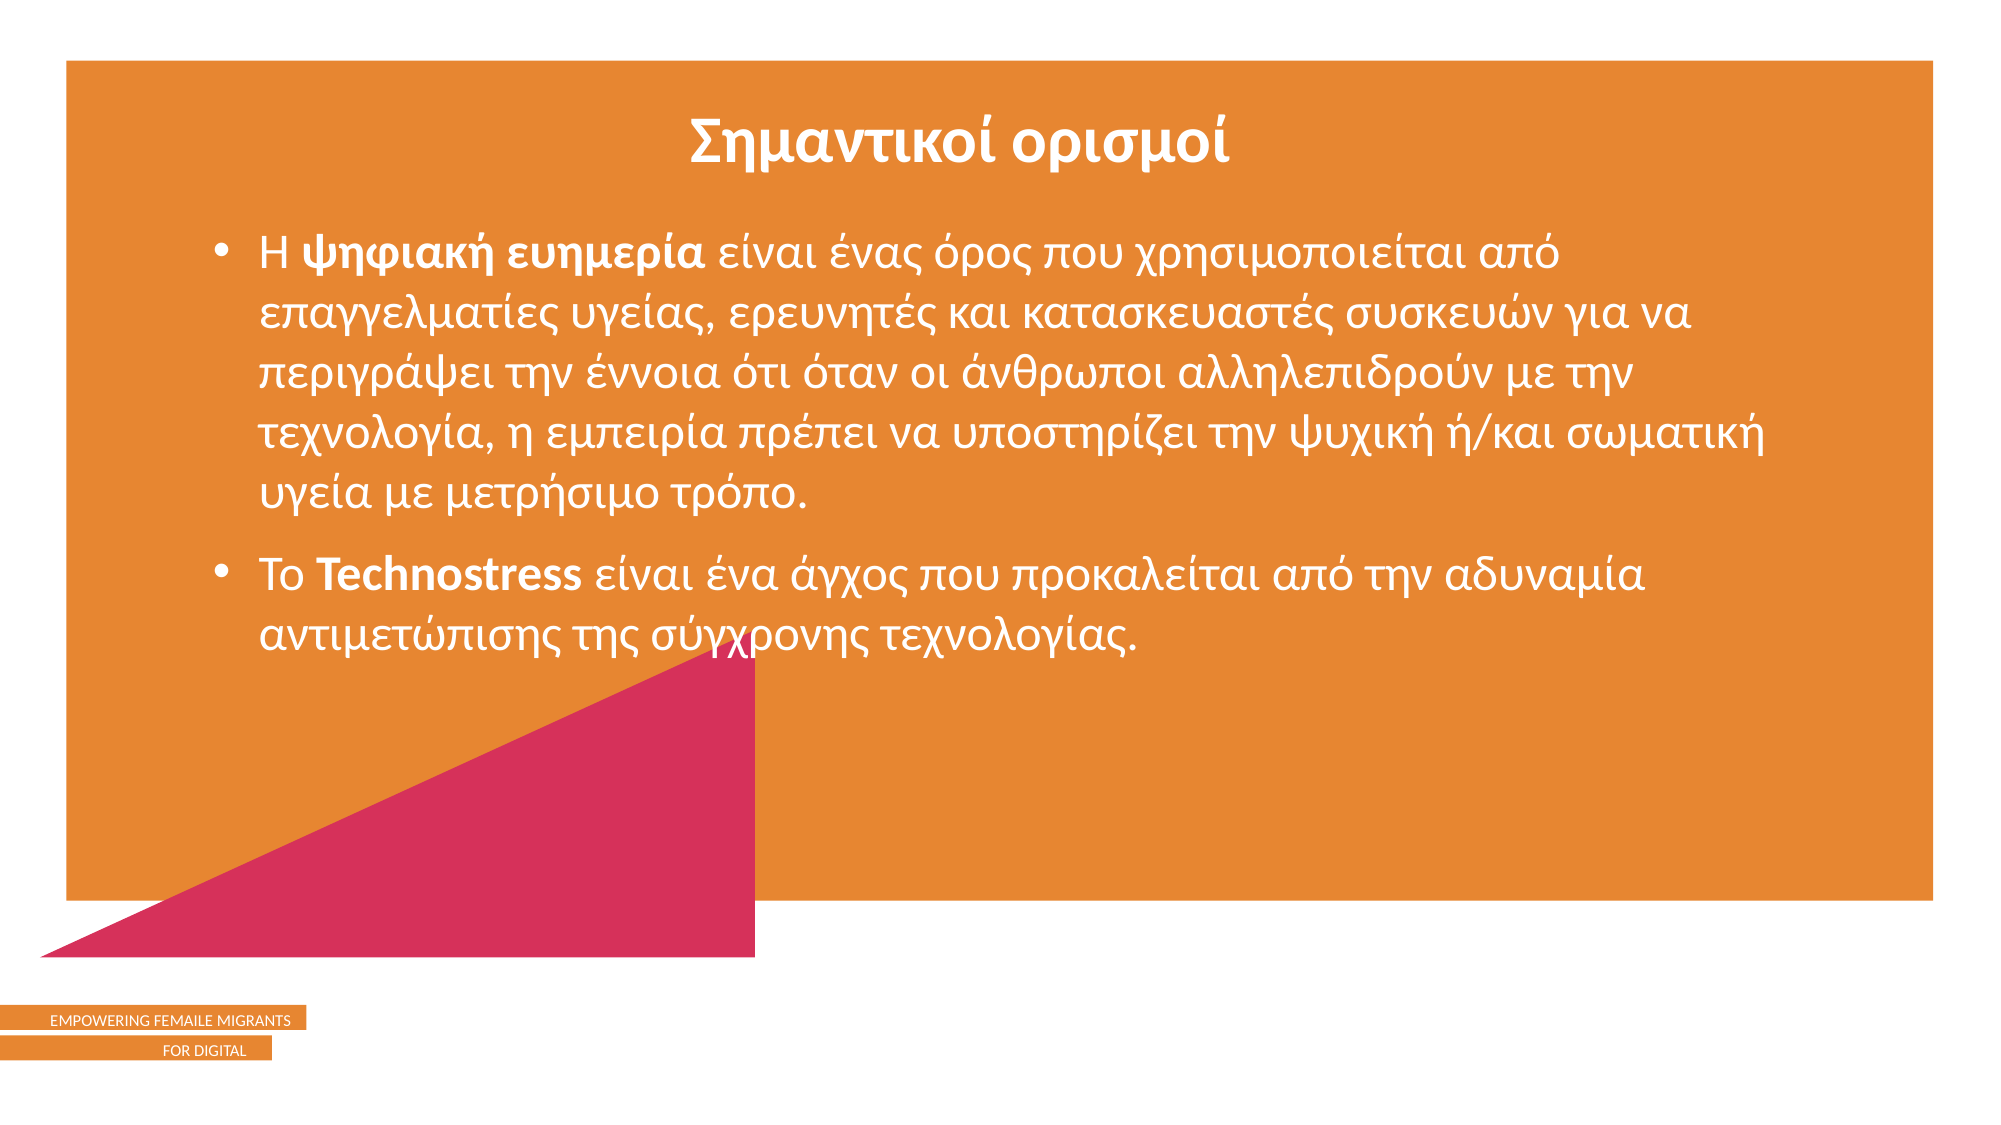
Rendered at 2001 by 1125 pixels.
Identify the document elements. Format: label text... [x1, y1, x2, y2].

text_box Η ψηφιακή ευημερία είναι ένας όρος που χρησιμοποιείται από επαγγελματίες υγείας, ερευνητές και κατασκευαστές συσκευών για να περιγράψει την έννοια ότι όταν οι άνθρωποι αλληλεπιδρούν με την τεχνολογία, η εμπειρία πρέπει να υποστηρίζει την ψυχική ή/και σωματική υγεία με μετρήσιμο τρόπο. Το Technostress είναι ένα άγχος που προκαλείται από την αδυναμία αντιμετώπισης της σύγχρονης τεχνολογίας. [198, 211, 1802, 826]
text_box Σημαντικοί ορισμοί [208, 88, 1713, 204]
